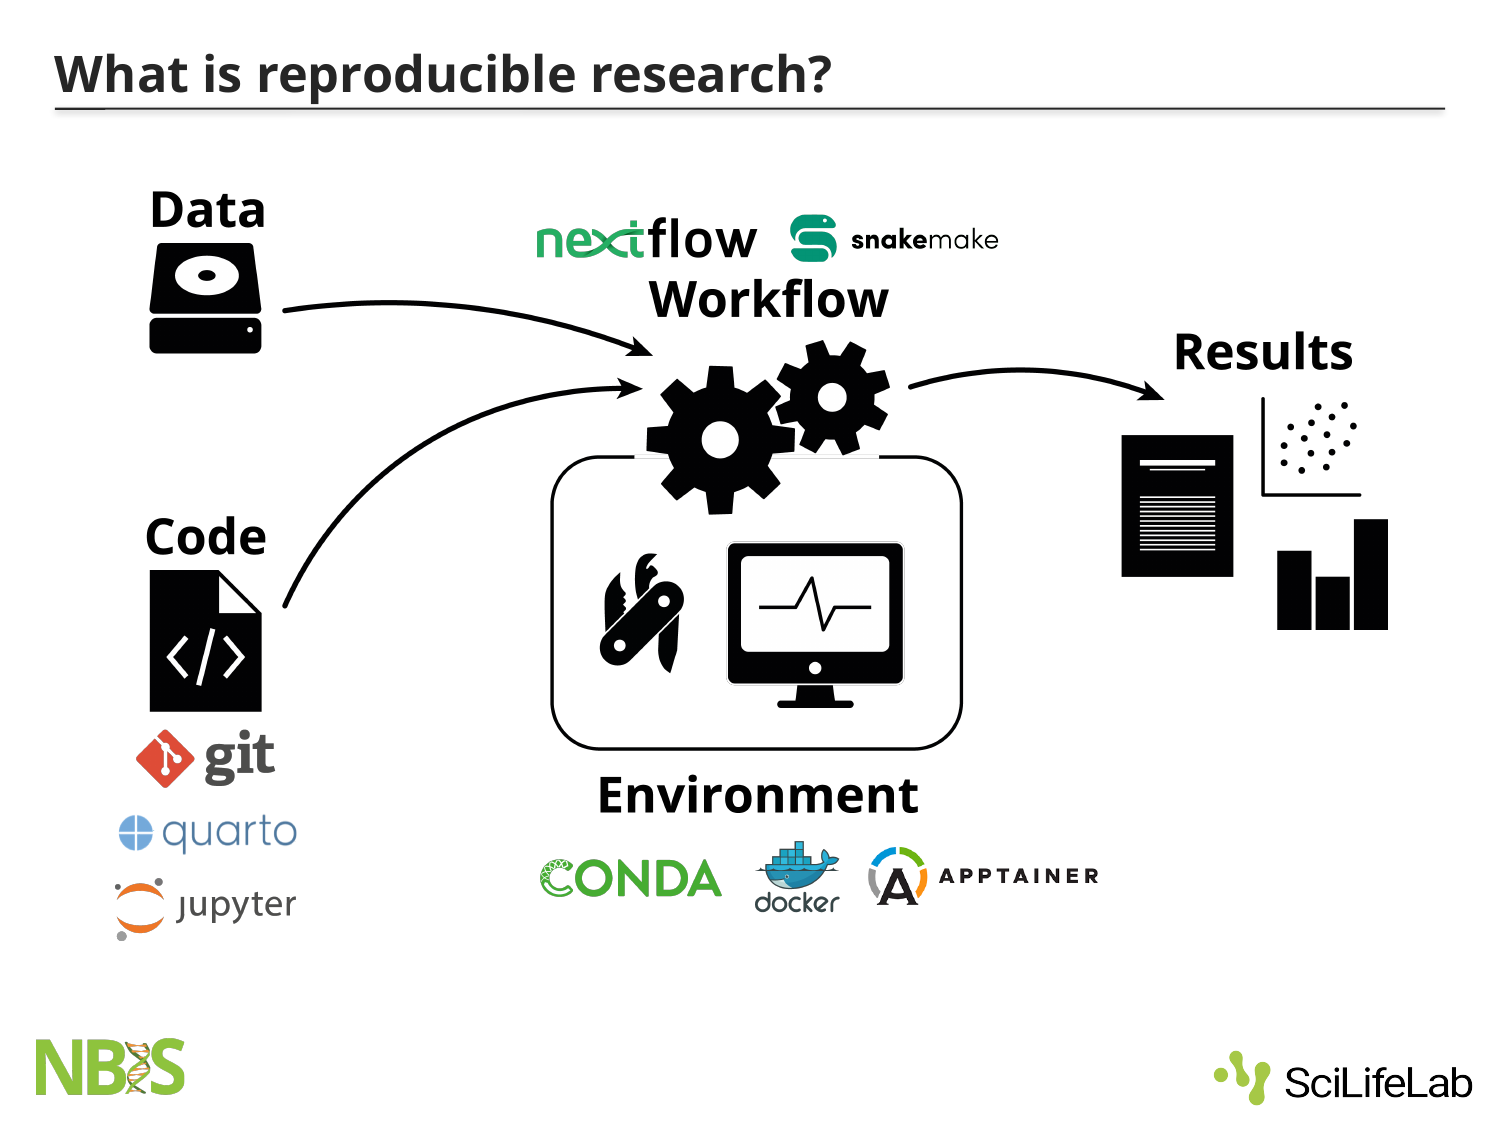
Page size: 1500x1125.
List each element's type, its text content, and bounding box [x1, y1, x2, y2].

title What is reproducible research? [54, 34, 1447, 111]
picture [112, 183, 1388, 942]
picture [1212, 1049, 1474, 1107]
